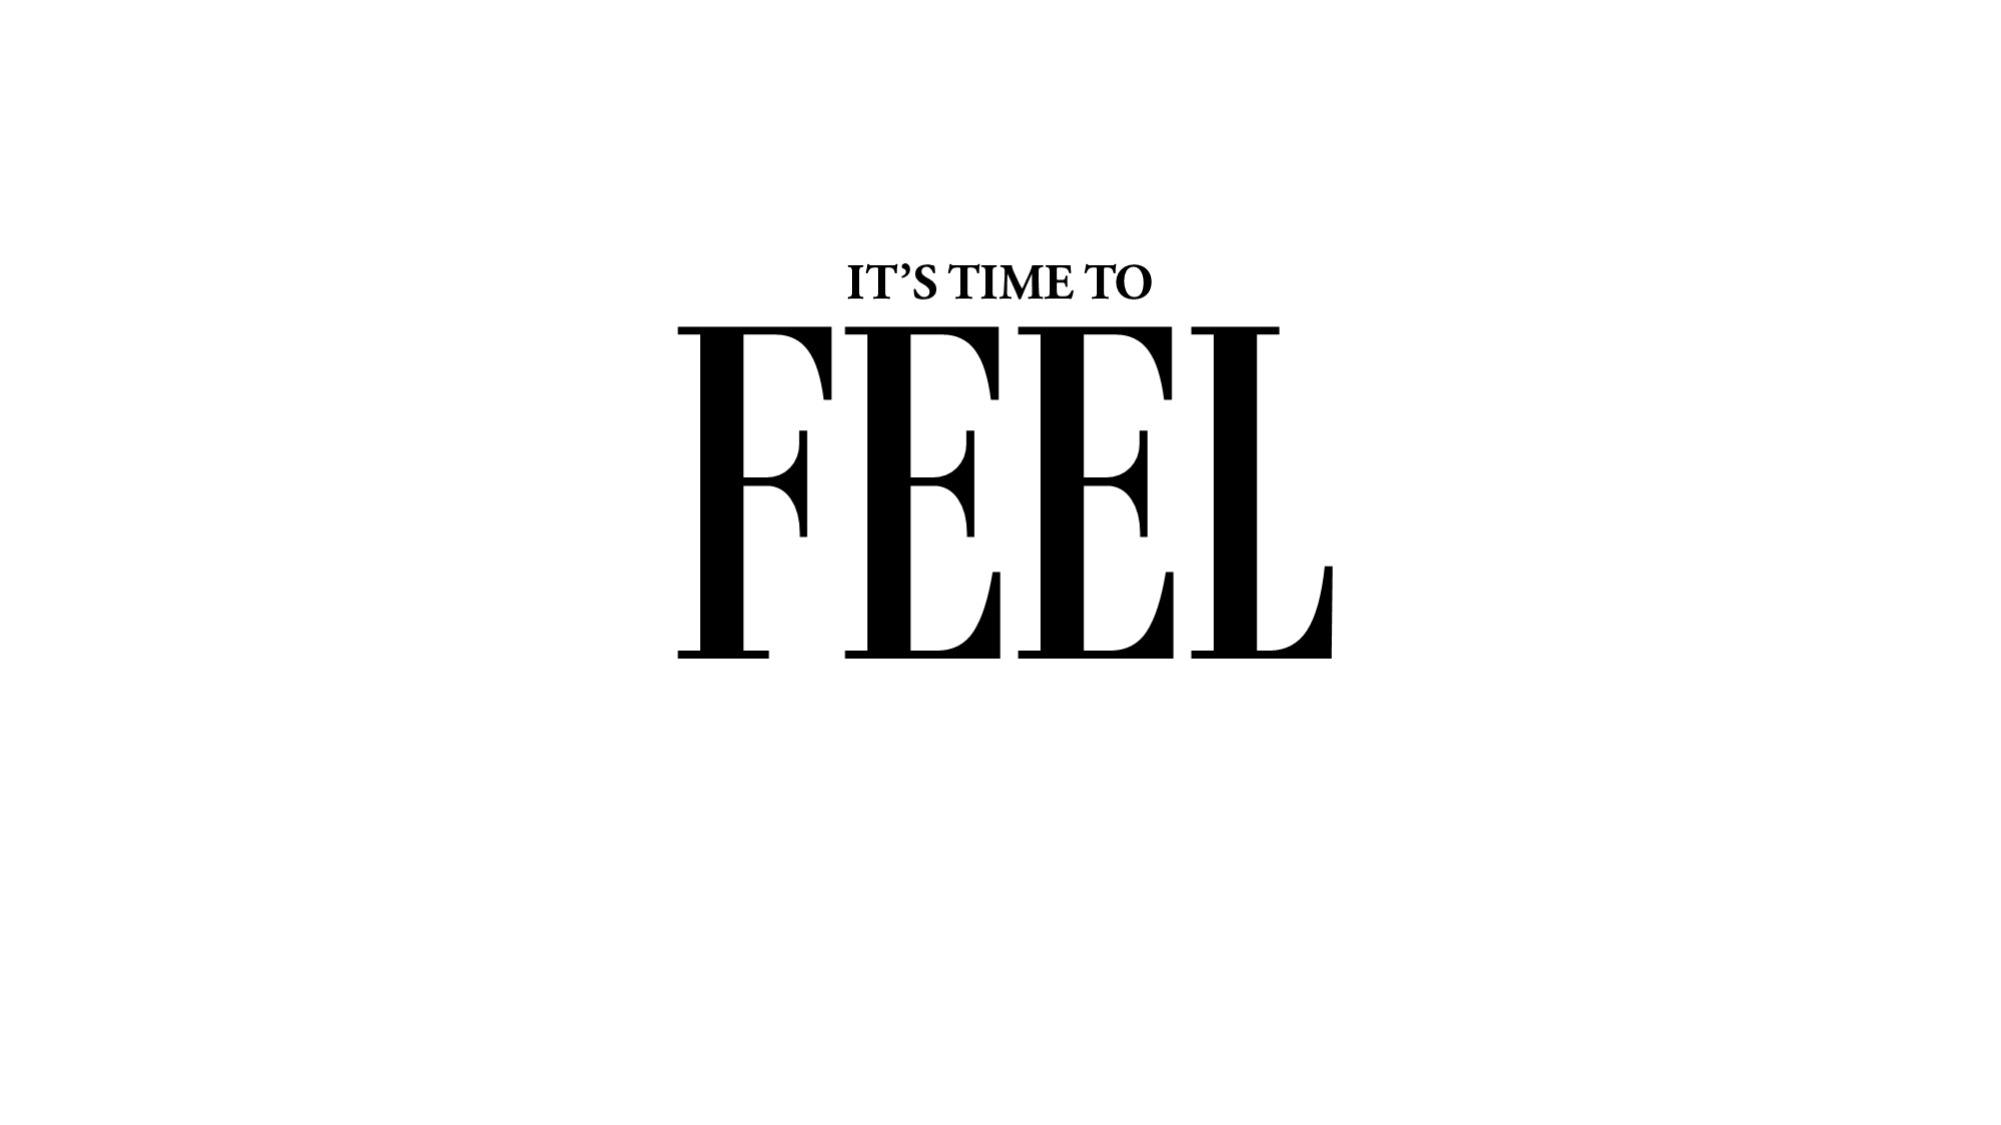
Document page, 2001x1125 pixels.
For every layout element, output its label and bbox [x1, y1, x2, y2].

picture [354, 14, 1646, 1110]
